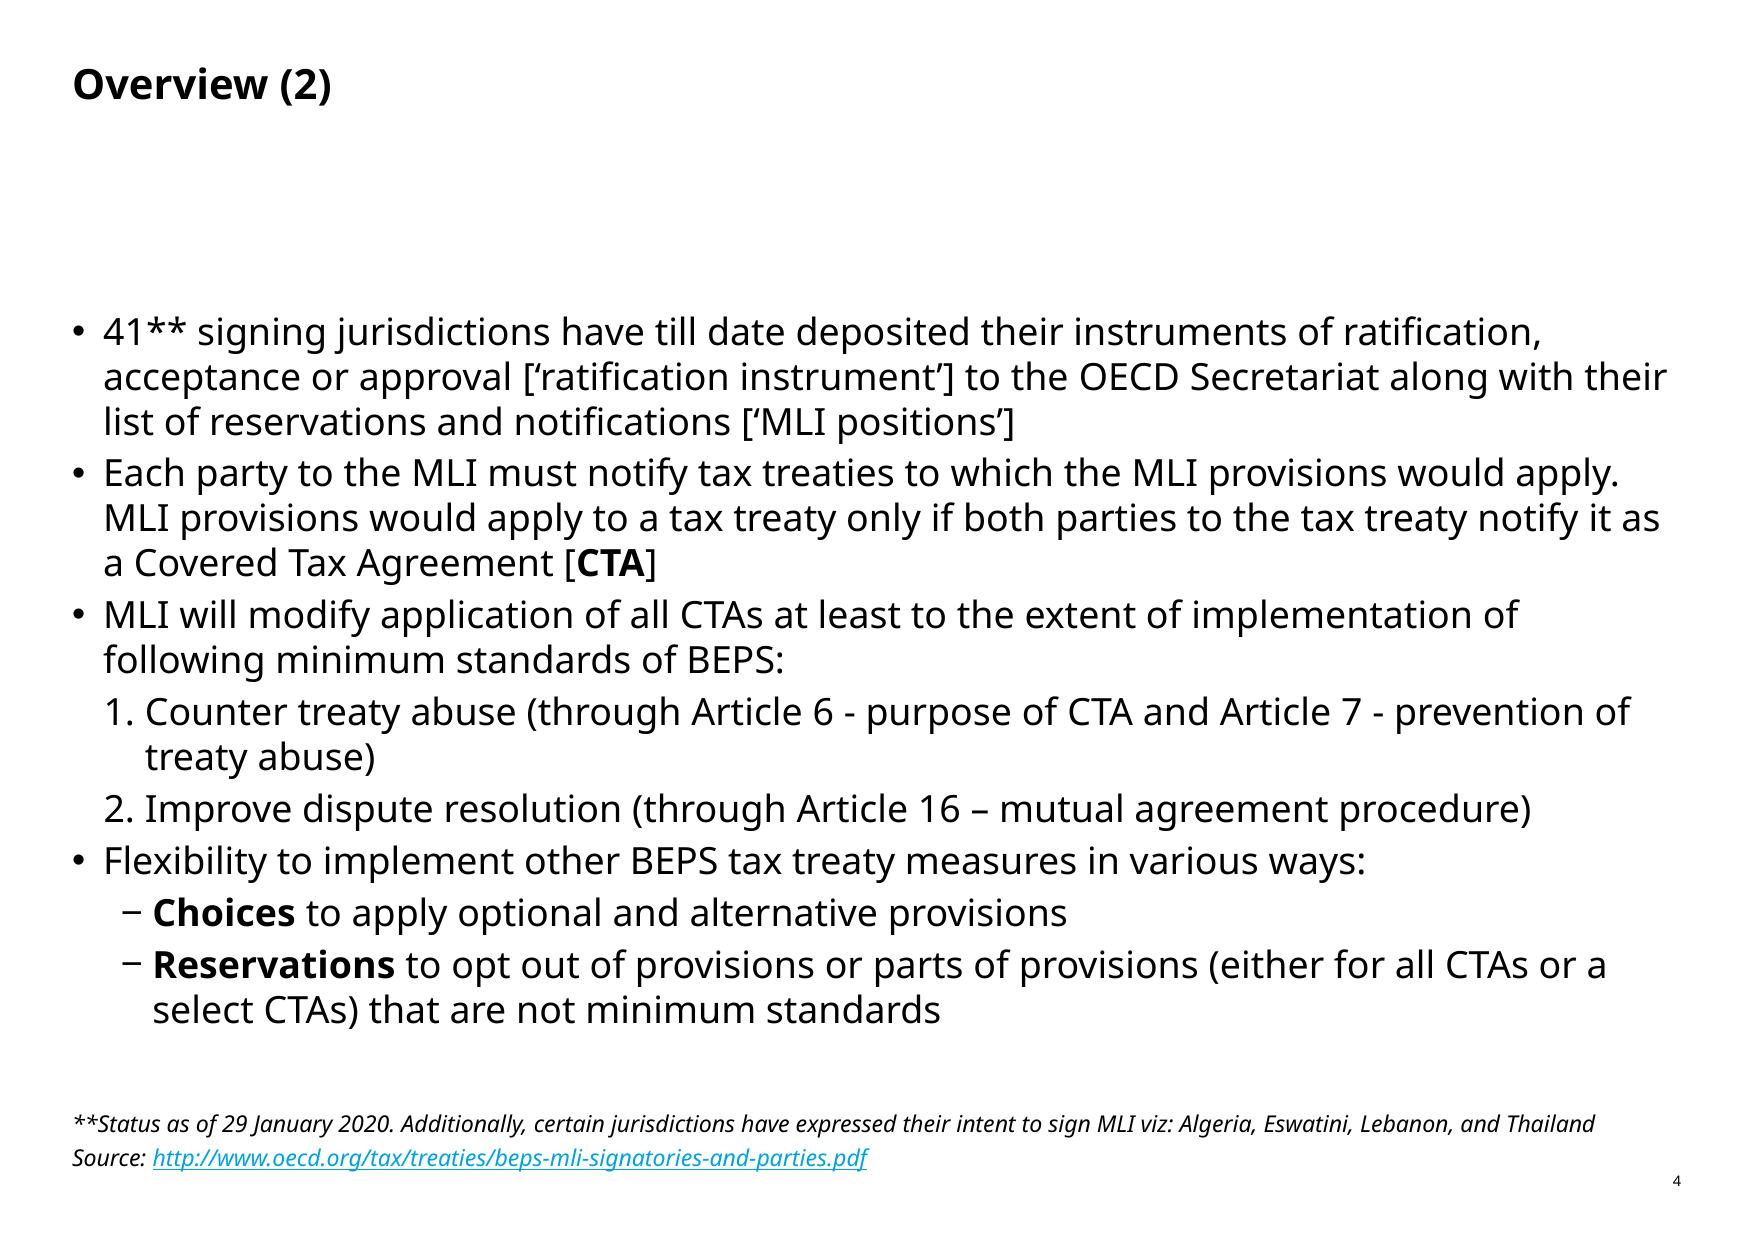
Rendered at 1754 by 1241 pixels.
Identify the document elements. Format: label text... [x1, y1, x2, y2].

list 41** signing jurisdictions have till date deposited their instruments of ratification, acceptance or approval [‘ratification instrument’] to the OECD Secretariat along with their list of reservations and notifications [‘MLI positions’] Each party to the MLI must notify tax treaties to which the MLI provisions would apply. MLI provisions would apply to a tax treaty only if both parties to the tax treaty notify it as a Covered Tax Agreement [CTA] MLI will modify application of all CTAs at least to the extent of implementation of following minimum standards of BEPS: Counter treaty abuse (through Article 6 - purpose of CTA and Article 7 - prevention of treaty abuse) Improve dispute resolution (through Article 16 – mutual agreement procedure) Flexibility to implement other BEPS tax treaty measures in various ways: Choices to apply optional and alternative provisions Reservations to opt out of provisions or parts of provisions (either for all CTAs or a select CTAs) that are not minimum standards [72, 307, 1678, 1154]
text_box **Status as of 29 January 2020. Additionally, certain jurisdictions have expressed their intent to sign MLI viz: Algeria, Eswatini, Lebanon, and Thailand Source: http://www.oecd.org/tax/treaties/beps-mli-signatories-and-parties.pdf [72, 1109, 1616, 1175]
title Overview (2) [72, 57, 1678, 118]
